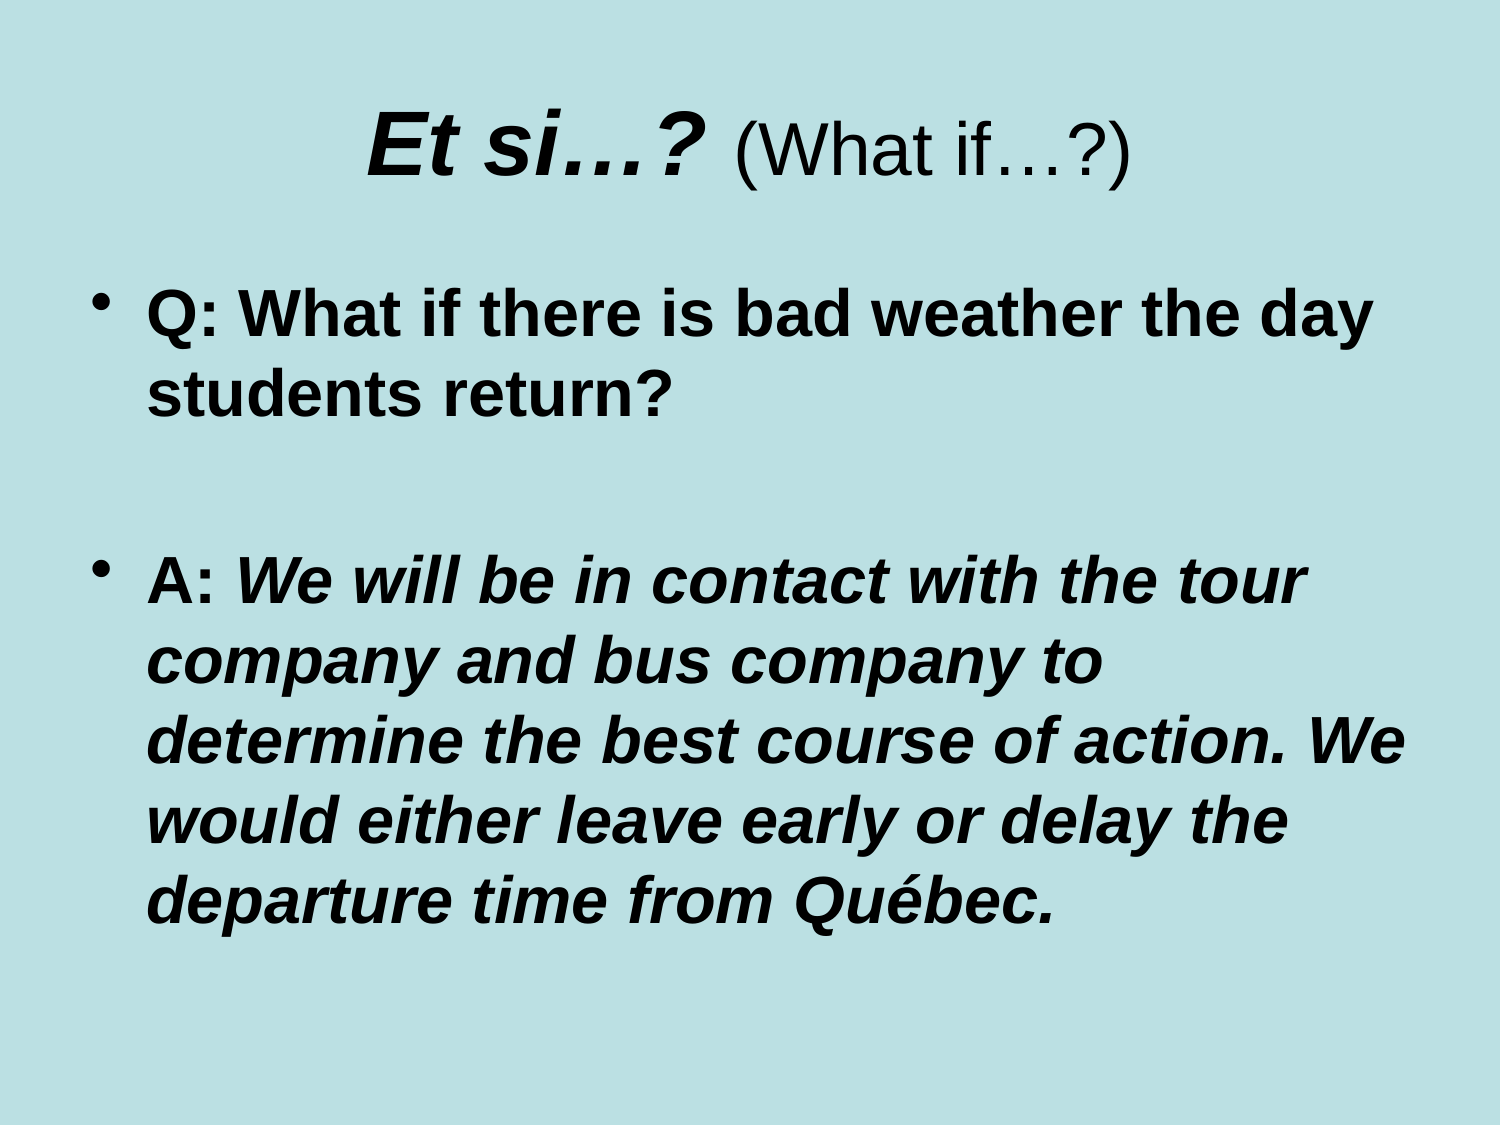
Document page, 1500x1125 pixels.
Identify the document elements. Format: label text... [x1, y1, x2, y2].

list Q: What if there is bad weather the day students return? A: We will be in contact with the tour company and bus company to determine the best course of action. We would either leave early or delay the departure time from Québec. [74, 262, 1426, 1006]
title Et si…? (What if…?) [74, 44, 1426, 233]
